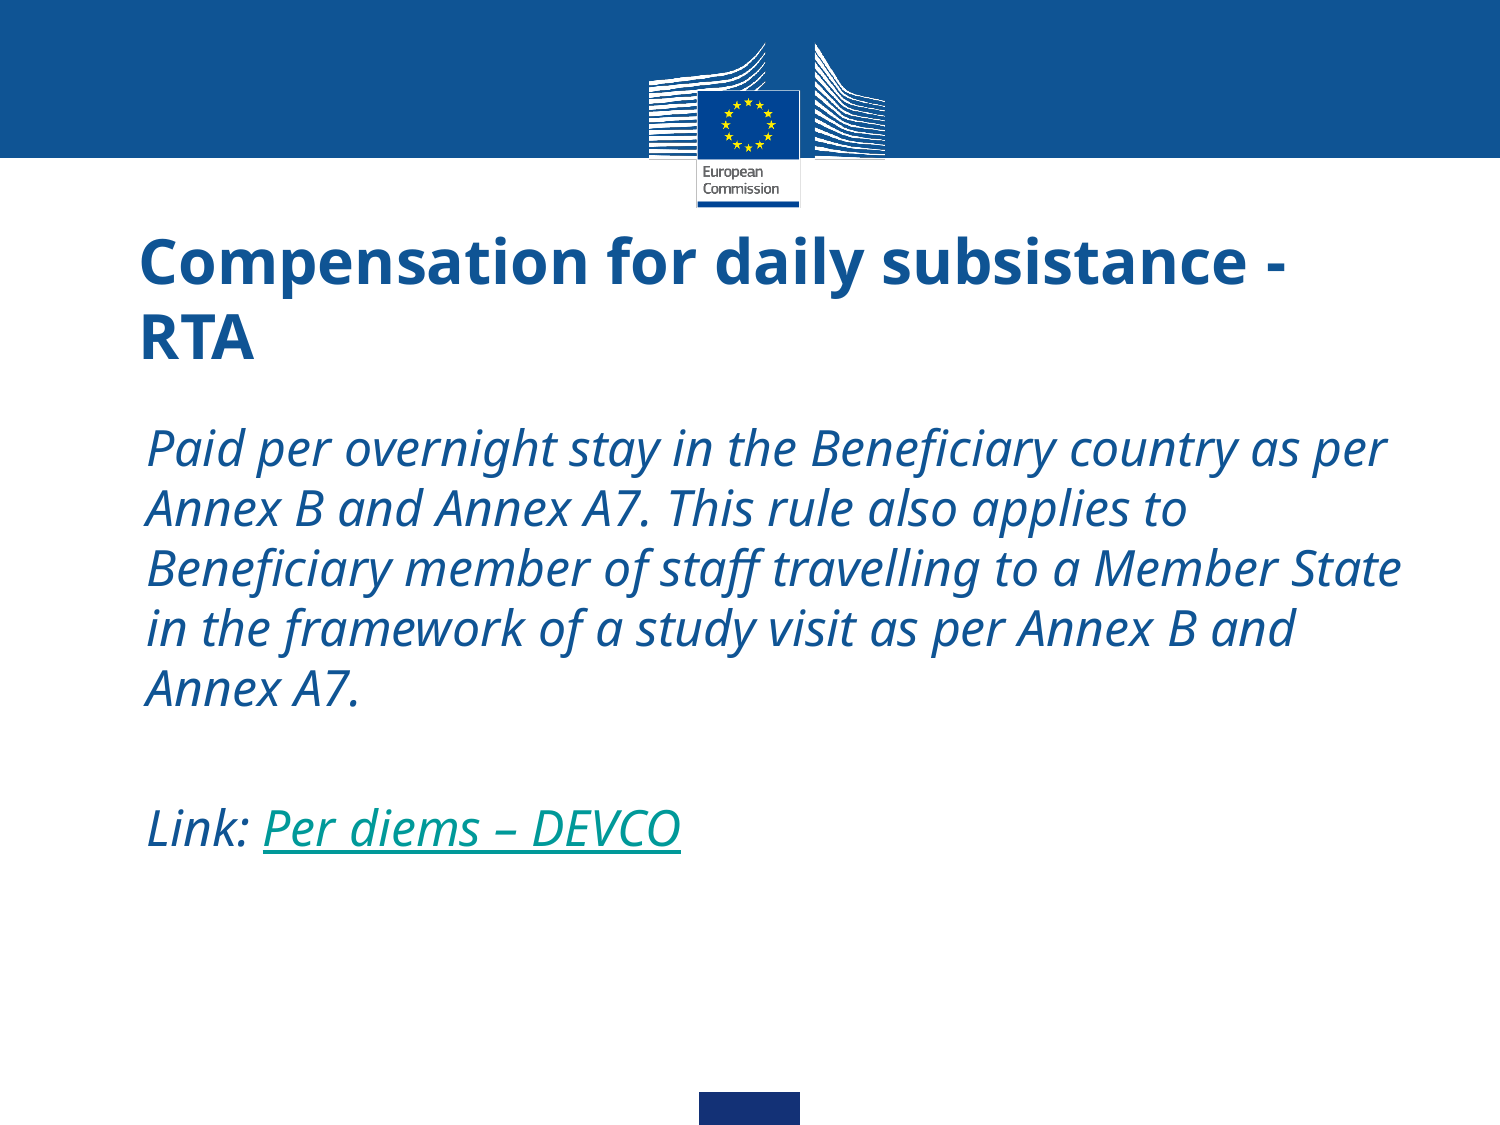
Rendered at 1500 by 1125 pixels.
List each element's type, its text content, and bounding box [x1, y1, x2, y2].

list Paid per overnight stay in the Beneficiary country as per Annex B and Annex A7. This rule also applies to Beneficiary member of staff travelling to a Member State in the framework of a study visit as per Annex B and Annex A7. Link: Per diems – DEVCO [75, 408, 1425, 988]
picture [649, 42, 885, 208]
title Compensation for daily subsistance - RTA [64, 219, 1415, 374]
